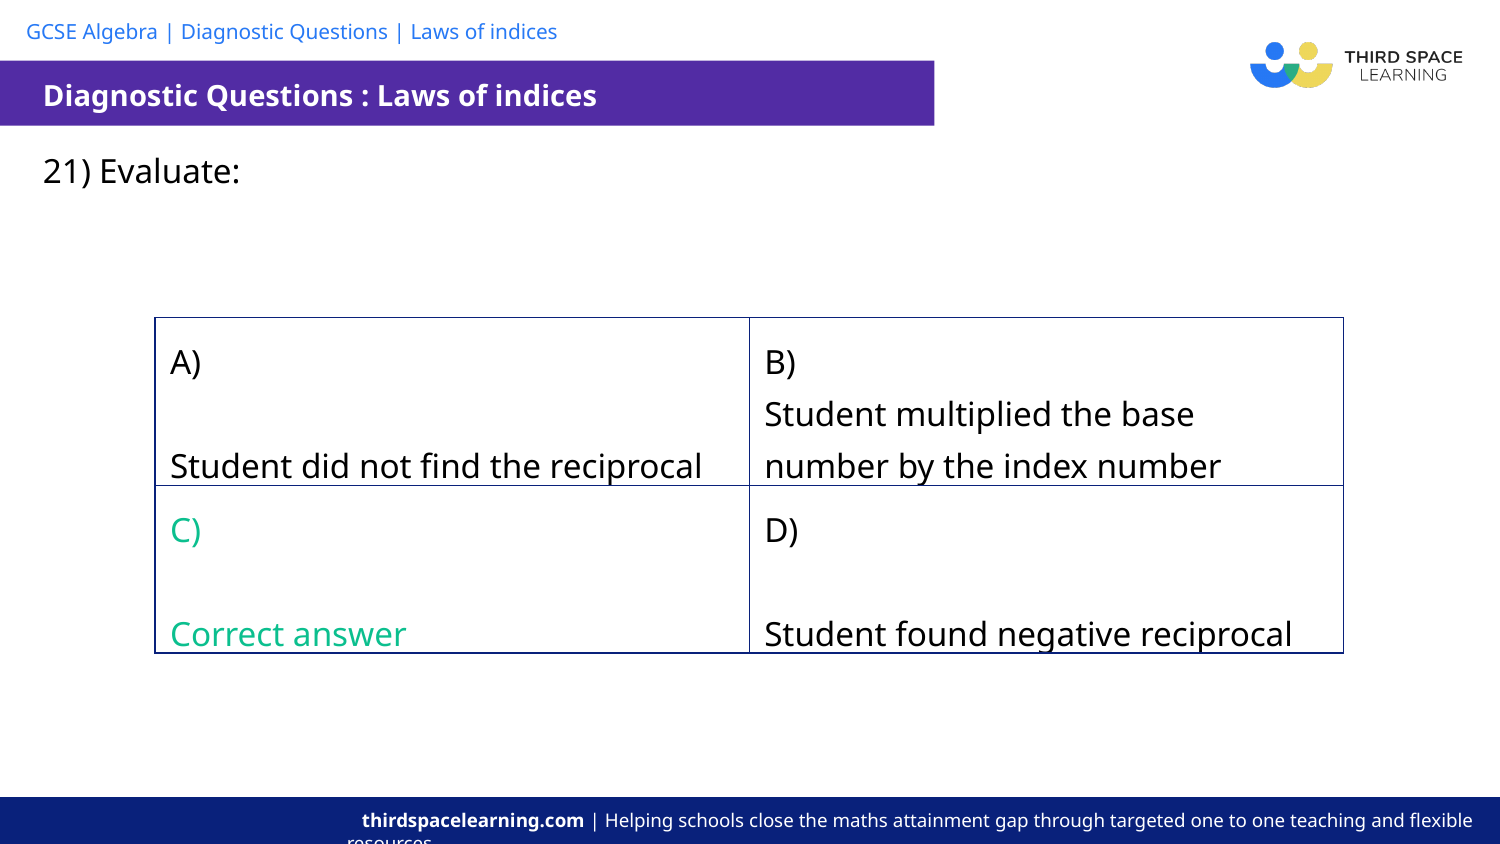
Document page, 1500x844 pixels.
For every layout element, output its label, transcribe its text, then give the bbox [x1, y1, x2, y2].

picture [1250, 33, 1465, 99]
text_box Diagnostic Questions : Laws of indices [27, 61, 778, 127]
